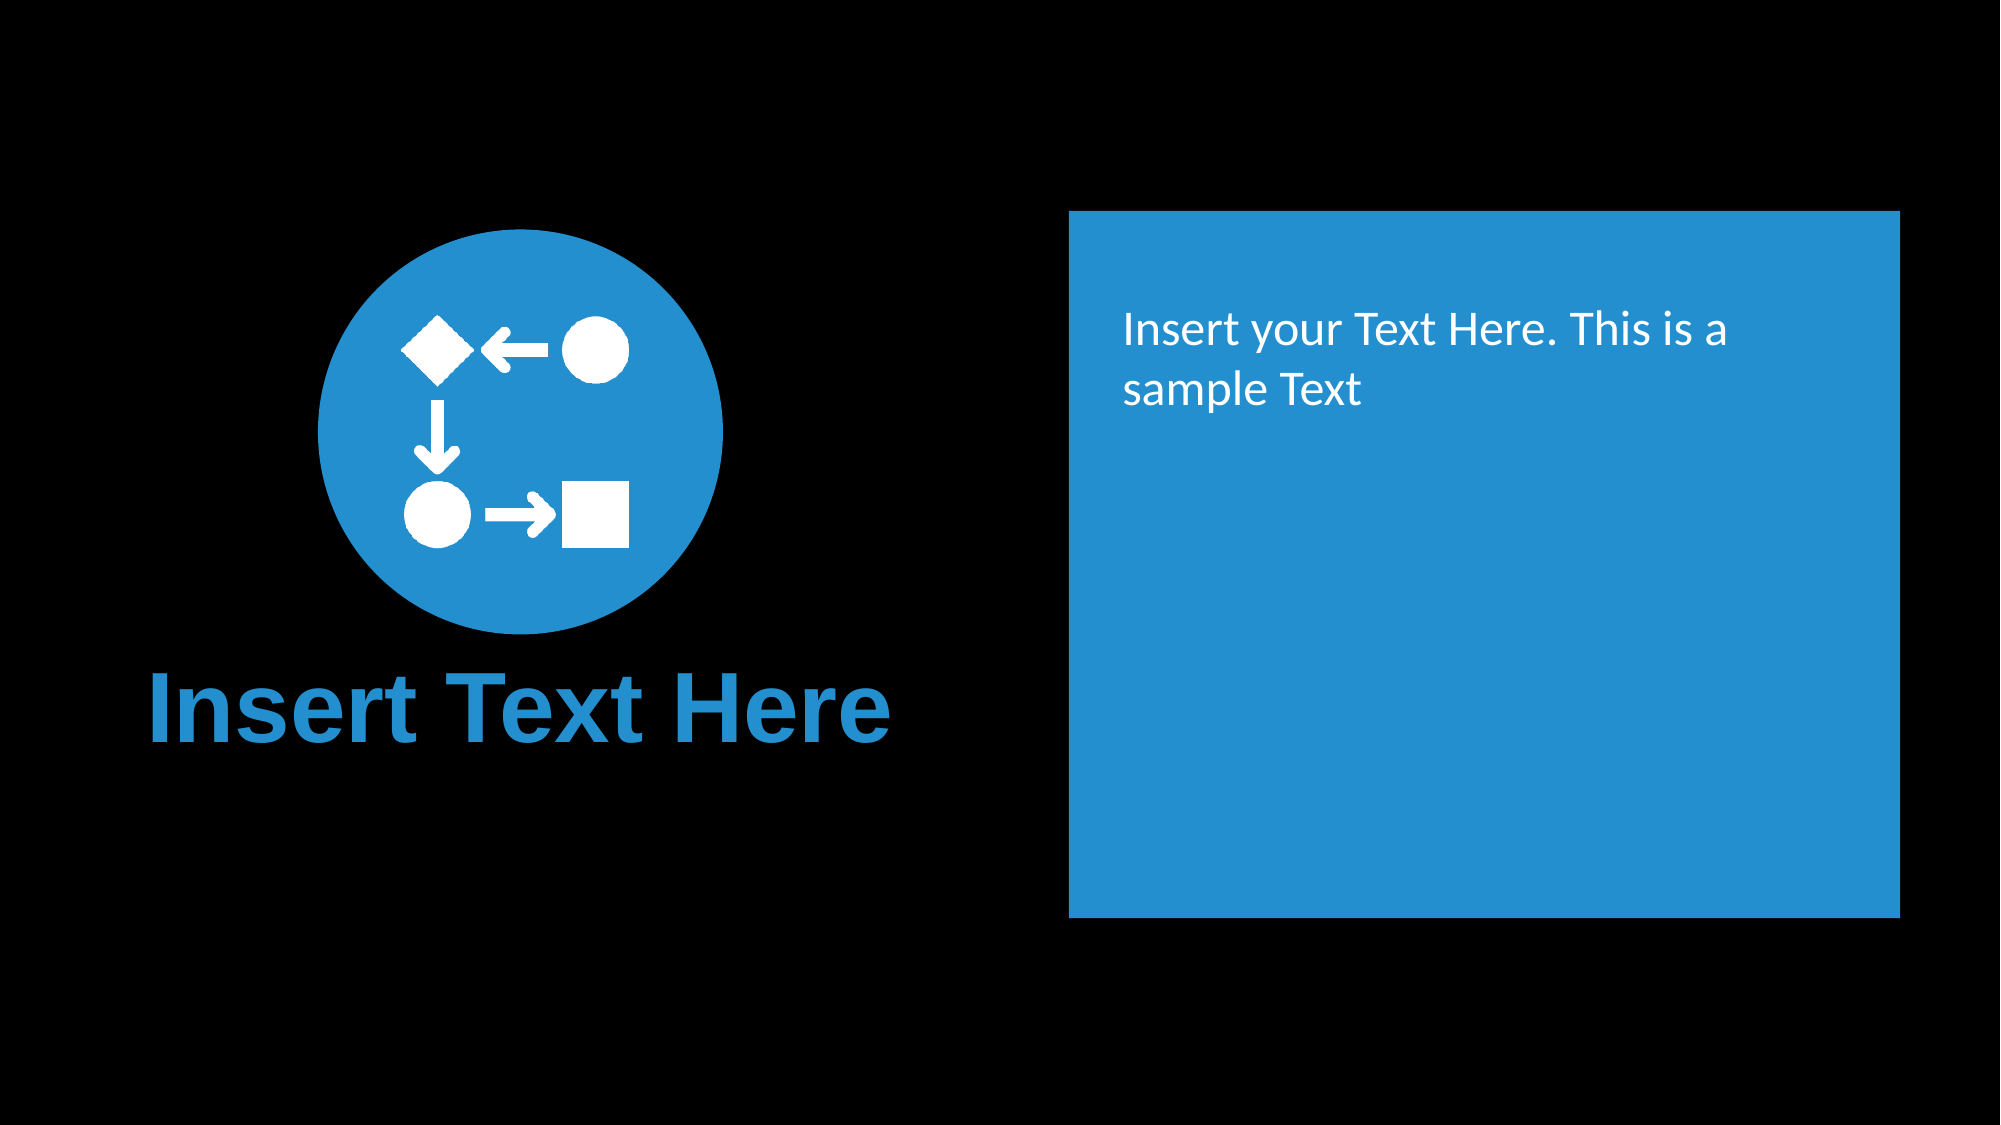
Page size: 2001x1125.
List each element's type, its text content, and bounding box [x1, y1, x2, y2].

text_box Insert your Text Here. This is a sample Text [1107, 288, 1847, 424]
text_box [317, 229, 723, 635]
text_box [1068, 210, 1901, 919]
text_box Insert Text Here [79, 634, 961, 770]
